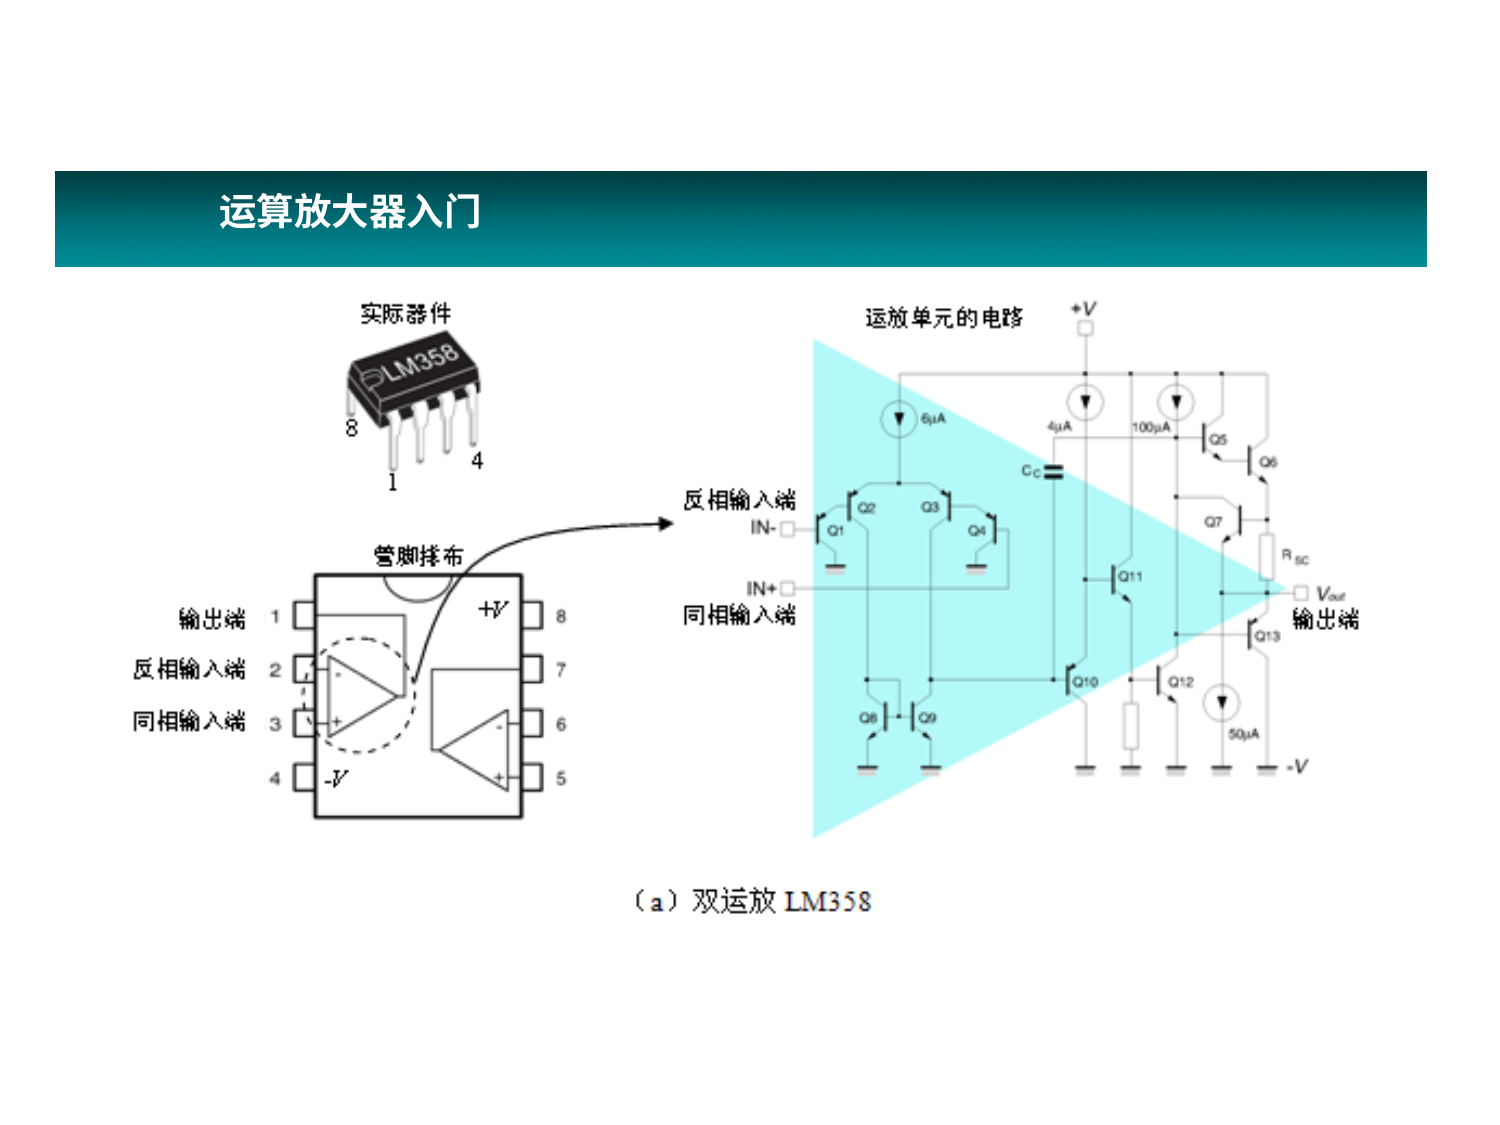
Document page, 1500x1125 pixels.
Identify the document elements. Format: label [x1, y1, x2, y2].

picture [99, 293, 1400, 930]
picture [55, 170, 1428, 267]
